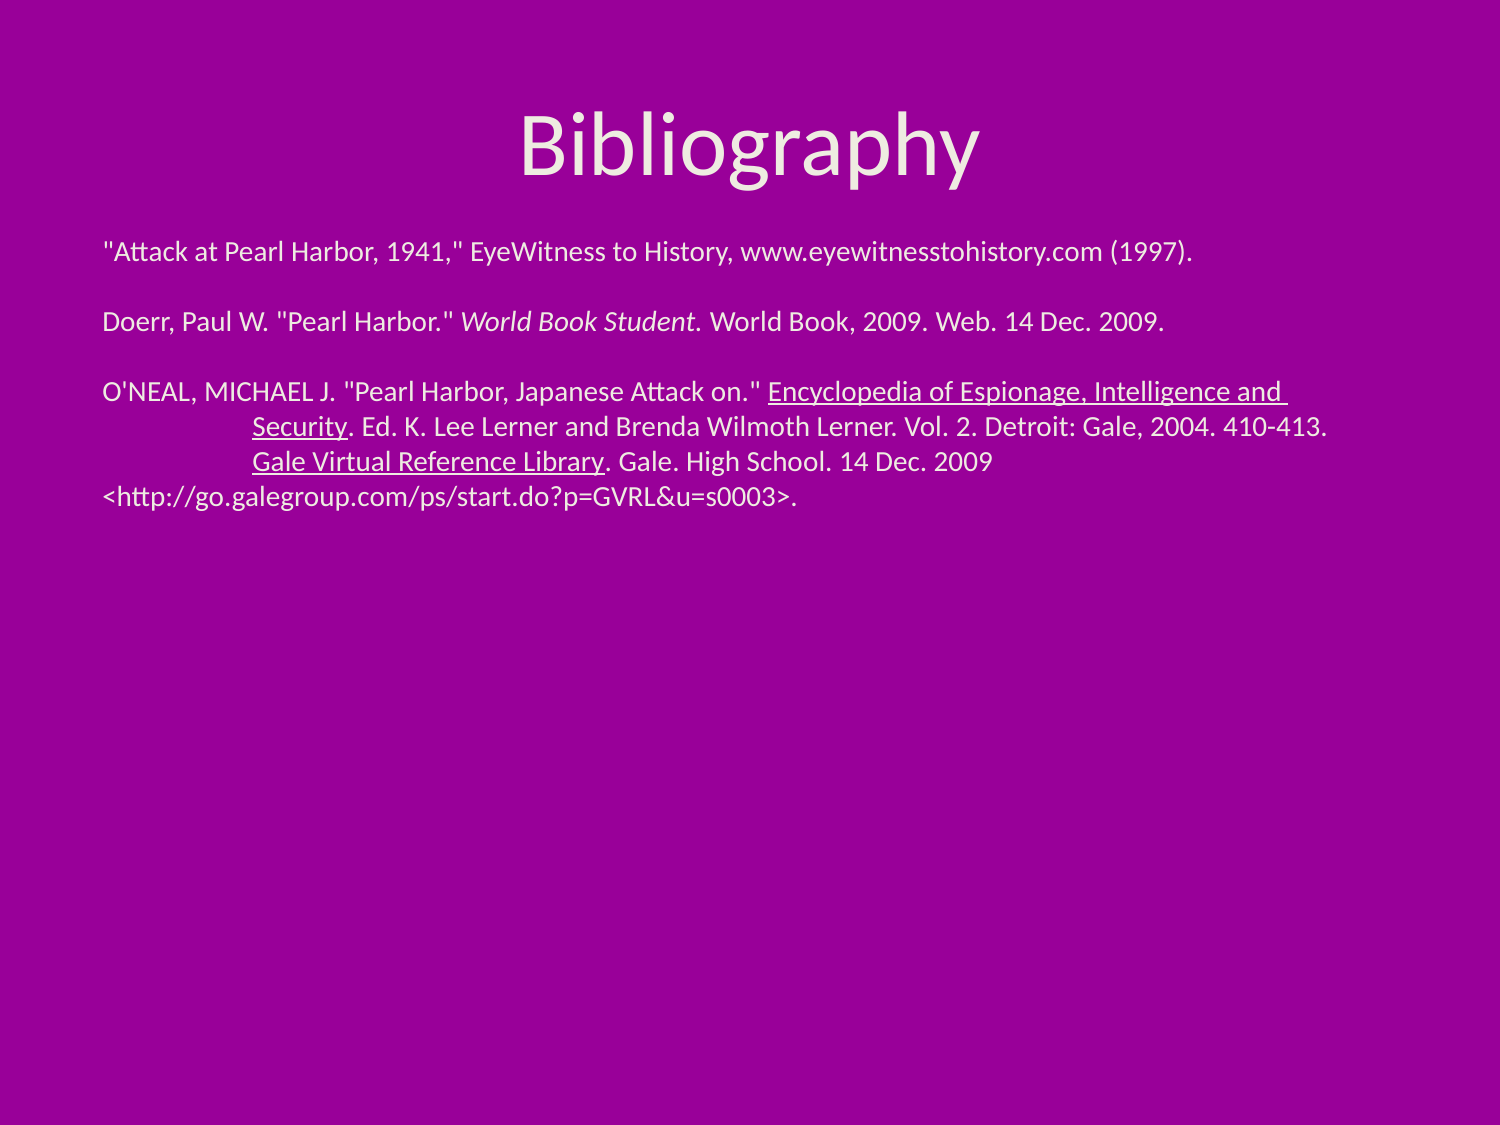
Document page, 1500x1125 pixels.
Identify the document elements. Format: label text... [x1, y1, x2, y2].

title Bibliography [74, 44, 1426, 233]
text_box "Attack at Pearl Harbor, 1941," EyeWitness to History, www.eyewitnesstohistory.com (1997). Doerr, Paul W. "Pearl Harbor." World Book Student. World Book, 2009. Web. 14 Dec. 2009. O'NEAL, MICHAEL J. "Pearl Harbor, Japanese Attack on." Encyclopedia of Espionage, Intelligence and Security. Ed. K. Lee Lerner and Brenda Wilmoth Lerner. Vol. 2. Detroit: Gale, 2004. 410-413. Gale Virtual Reference Library. Gale. High School. 14 Dec. 2009 <http://go.galegroup.com/ps/start.do?p=GVRL&u=s0003>. [87, 224, 1400, 555]
